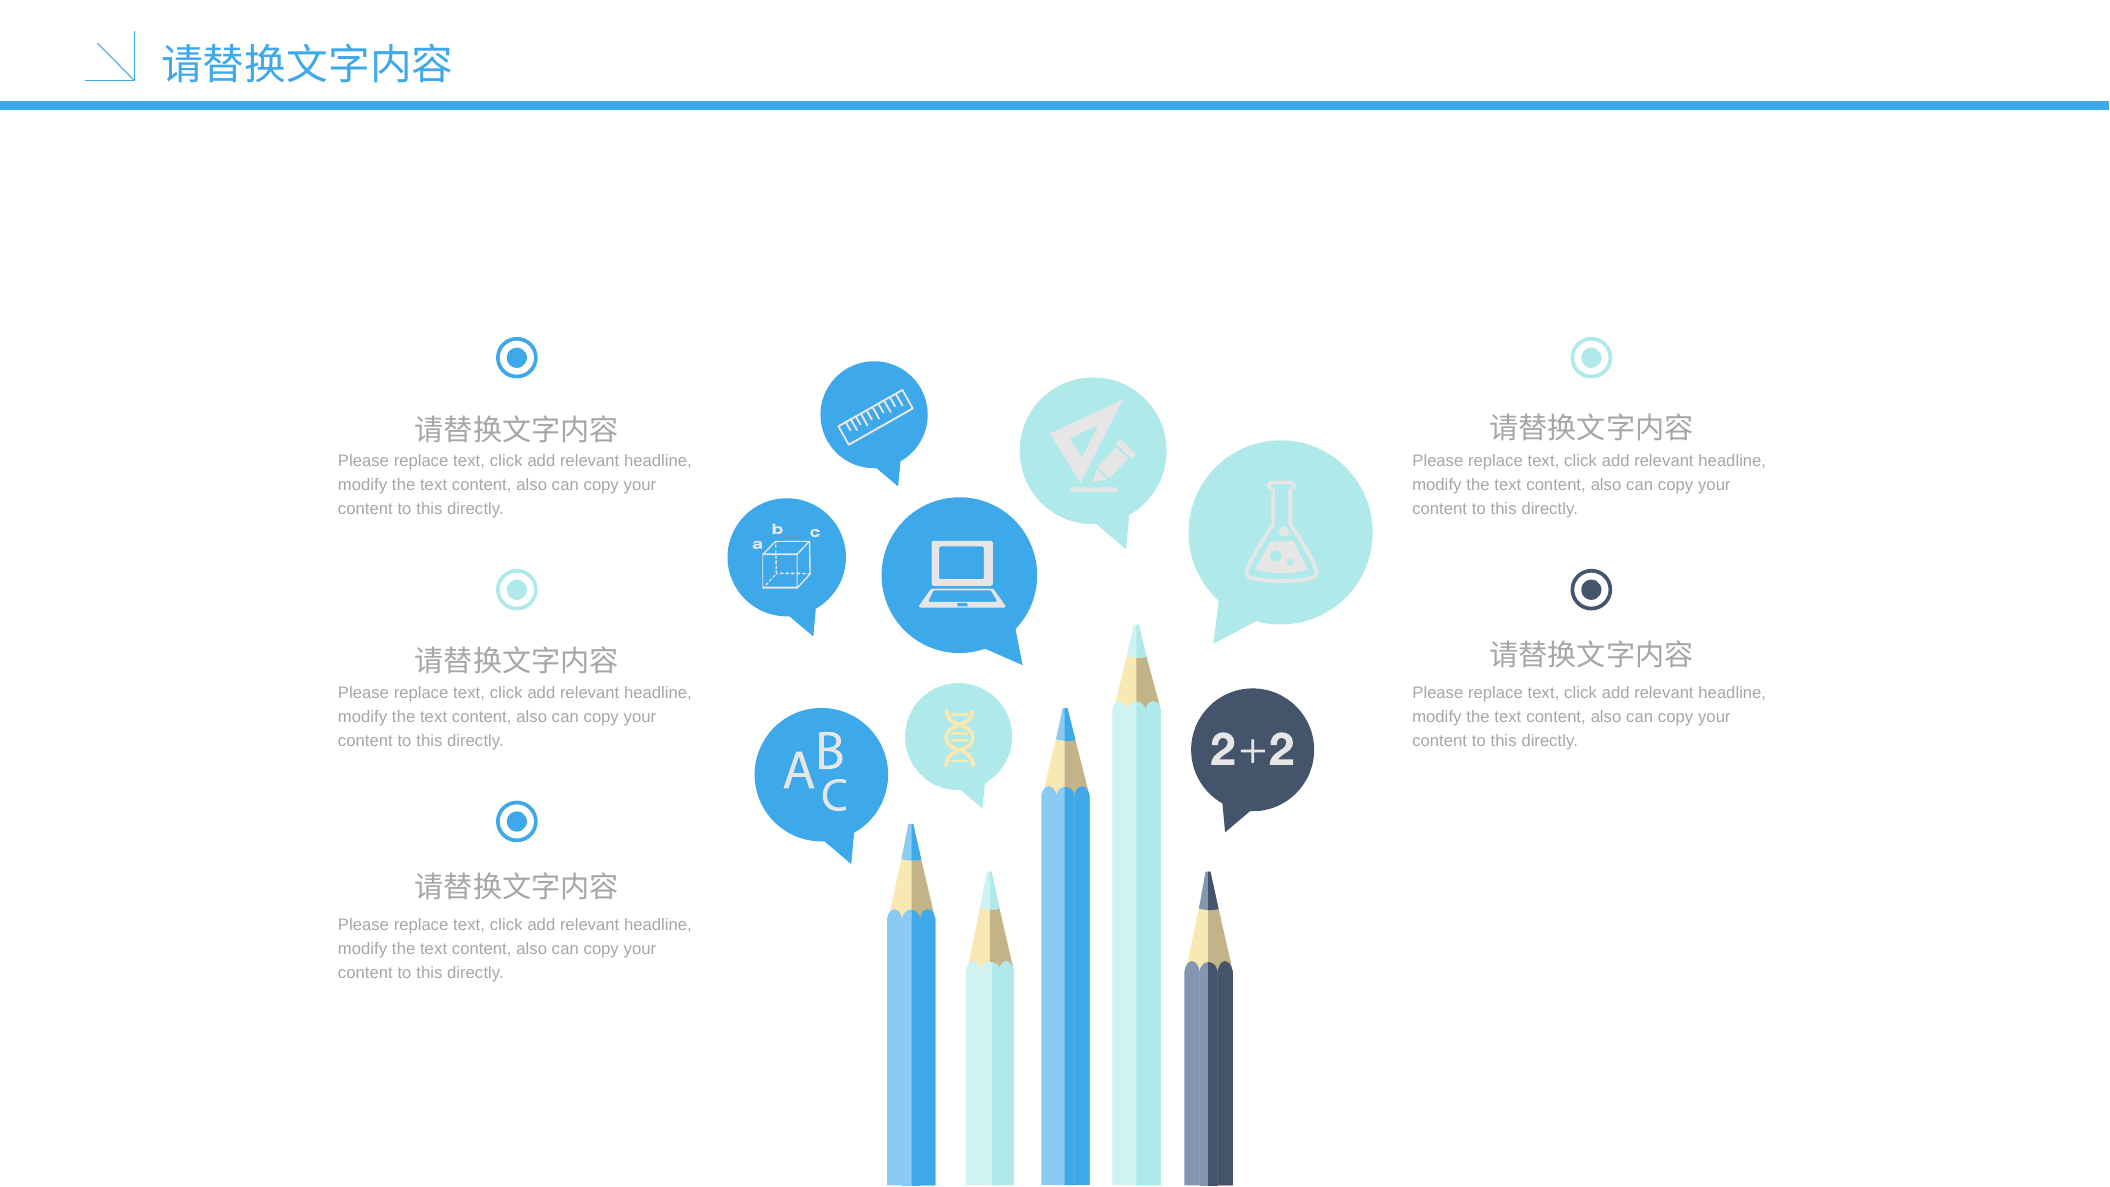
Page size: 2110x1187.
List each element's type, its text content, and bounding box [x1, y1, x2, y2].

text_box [1041, 707, 1090, 1186]
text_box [1183, 431, 1382, 644]
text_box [495, 800, 538, 843]
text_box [872, 488, 1043, 666]
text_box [1570, 568, 1613, 611]
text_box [1112, 624, 1161, 1186]
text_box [965, 871, 1014, 1186]
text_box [495, 336, 538, 379]
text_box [904, 683, 1013, 809]
text_box 请替换文字内容 [145, 22, 500, 94]
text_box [1570, 336, 1613, 379]
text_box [754, 707, 889, 865]
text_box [337, 404, 696, 517]
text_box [1191, 688, 1315, 833]
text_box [1019, 377, 1167, 550]
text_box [820, 361, 928, 487]
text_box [337, 634, 696, 749]
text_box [495, 568, 538, 611]
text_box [1412, 402, 1771, 517]
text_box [1412, 629, 1771, 749]
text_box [727, 498, 846, 637]
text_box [337, 861, 696, 981]
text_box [1184, 871, 1233, 1186]
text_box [887, 823, 936, 1186]
